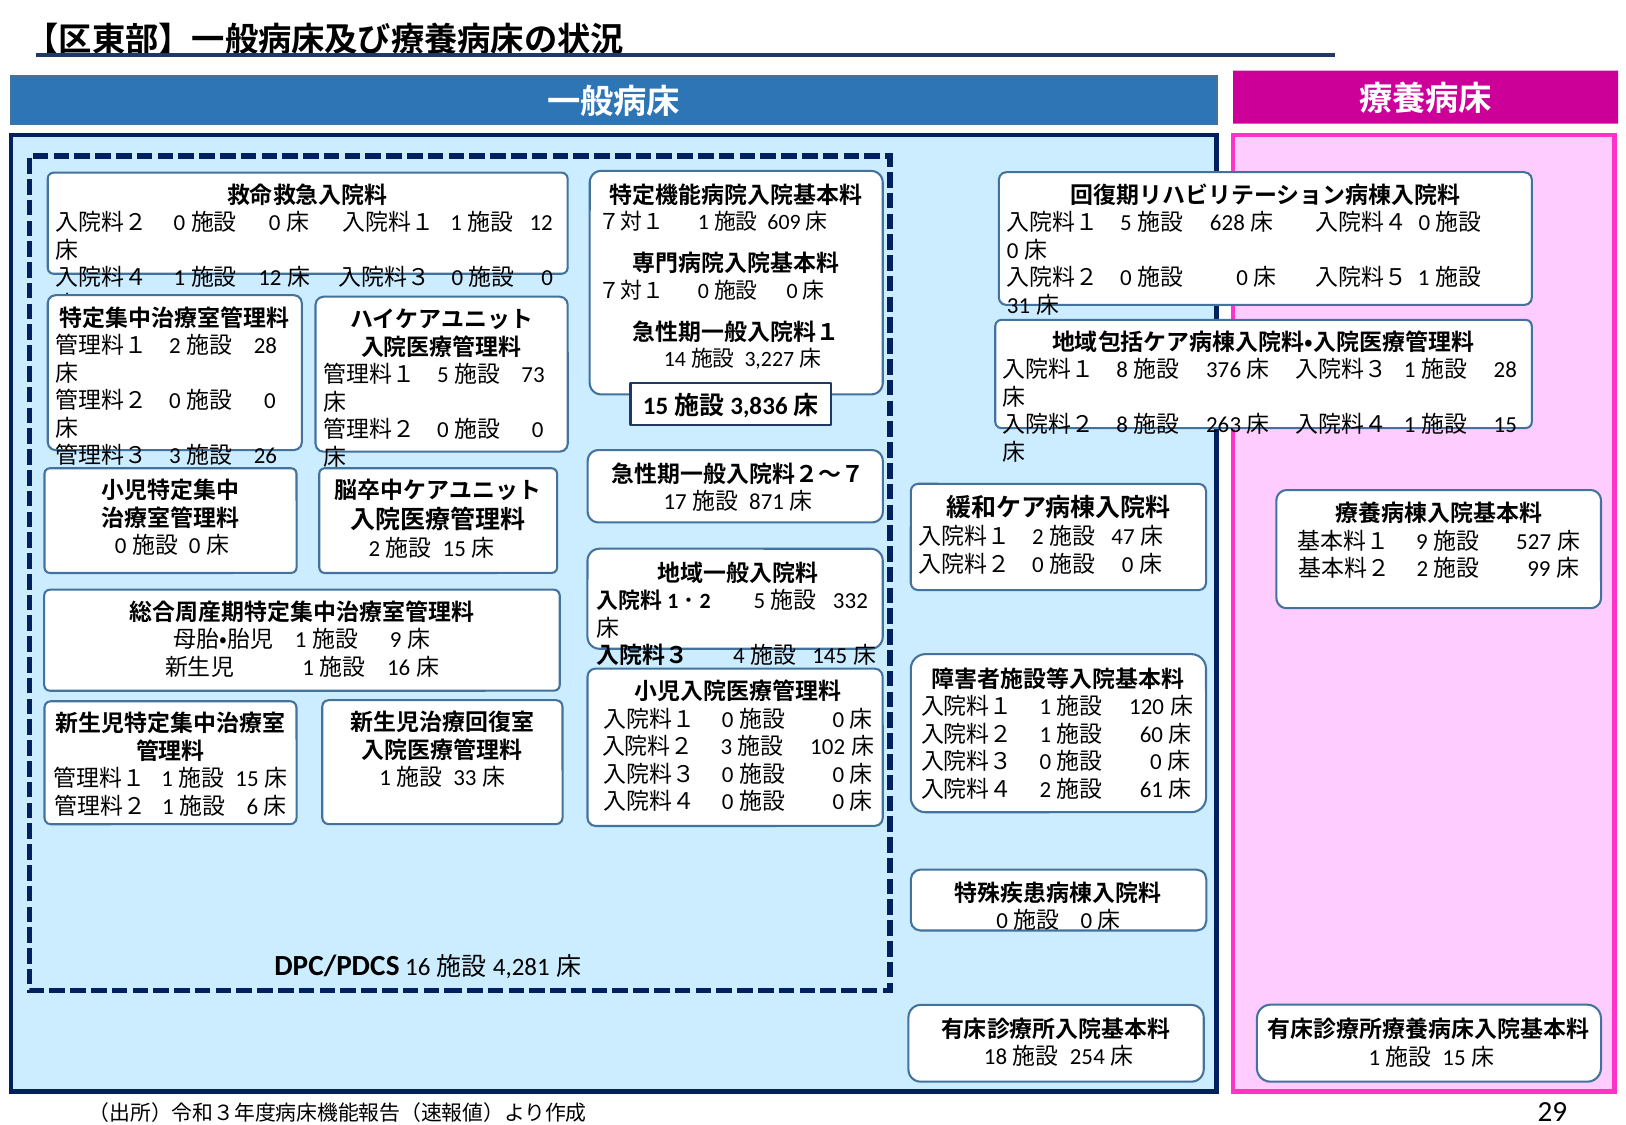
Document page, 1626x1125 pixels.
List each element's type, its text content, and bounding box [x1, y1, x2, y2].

text_box 緩和ケア病棟入院料 入院料１ 2施設 47床 入院料２ 0施設 0床 [909, 482, 1208, 592]
text_box [29, 155, 891, 992]
text_box 特殊疾患病棟入院料 0施設 0床 [909, 868, 1208, 932]
text_box 15施設3,836床 [630, 383, 832, 426]
text_box 障害者施設等入院基本料 入院料１ 1施設 120床 入院料２ 1施設 60床 入院料３ 0施設 0床 入院料４ 2施設 61床 [909, 653, 1208, 814]
text_box [1232, 134, 1616, 1093]
text_box 回復期リハビリテーション病棟入院料 入院料１ 5施設 628床 入院料４ 0施設 0床 入院料２ 0施設 0床 入院料５ 1施設 31床 入院料３ 3施設 109床 入院料６ 1施設 48床 [997, 171, 1533, 306]
text_box 有床診療所療養病床入院基本料 1施設 15床 [1255, 1003, 1603, 1083]
text_box 【区東部】一般病床及び療養病床の状況 [11, 10, 1615, 66]
text_box DPC/PDCS 16施設4,281床 [259, 939, 661, 989]
slide_number 28 [1216, 1080, 1583, 1125]
text_box 地域包括ケア病棟入院料・入院医療管理料 入院料１ 8施設 376床 入院料３ 1施設 28床 入院料２ 8施設 263床 入院料４ 1施設 15床 [994, 318, 1533, 430]
text_box （出所）令和３年度病床機能報告（速報値）より作成 [74, 1092, 687, 1125]
text_box 小児入院医療管理料 入院料１ 0施設 0床 入院料２ 3施設 102床 入院料３ 0施設 0床 入院料４ 0施設 0床 [586, 667, 884, 828]
text_box 有床診療所入院基本料 18施設 254床 [907, 1003, 1205, 1083]
text_box 一般病床 [10, 75, 1218, 125]
text_box [10, 134, 1218, 1093]
text_box 急性期一般入院料２～７ 17施設 871床 [586, 449, 884, 524]
text_box 療養病床 [1232, 70, 1619, 125]
text_box 療養病棟入院基本料 基本料１ 9施設 527床 基本料２ 2施設 99床 [1275, 489, 1603, 610]
